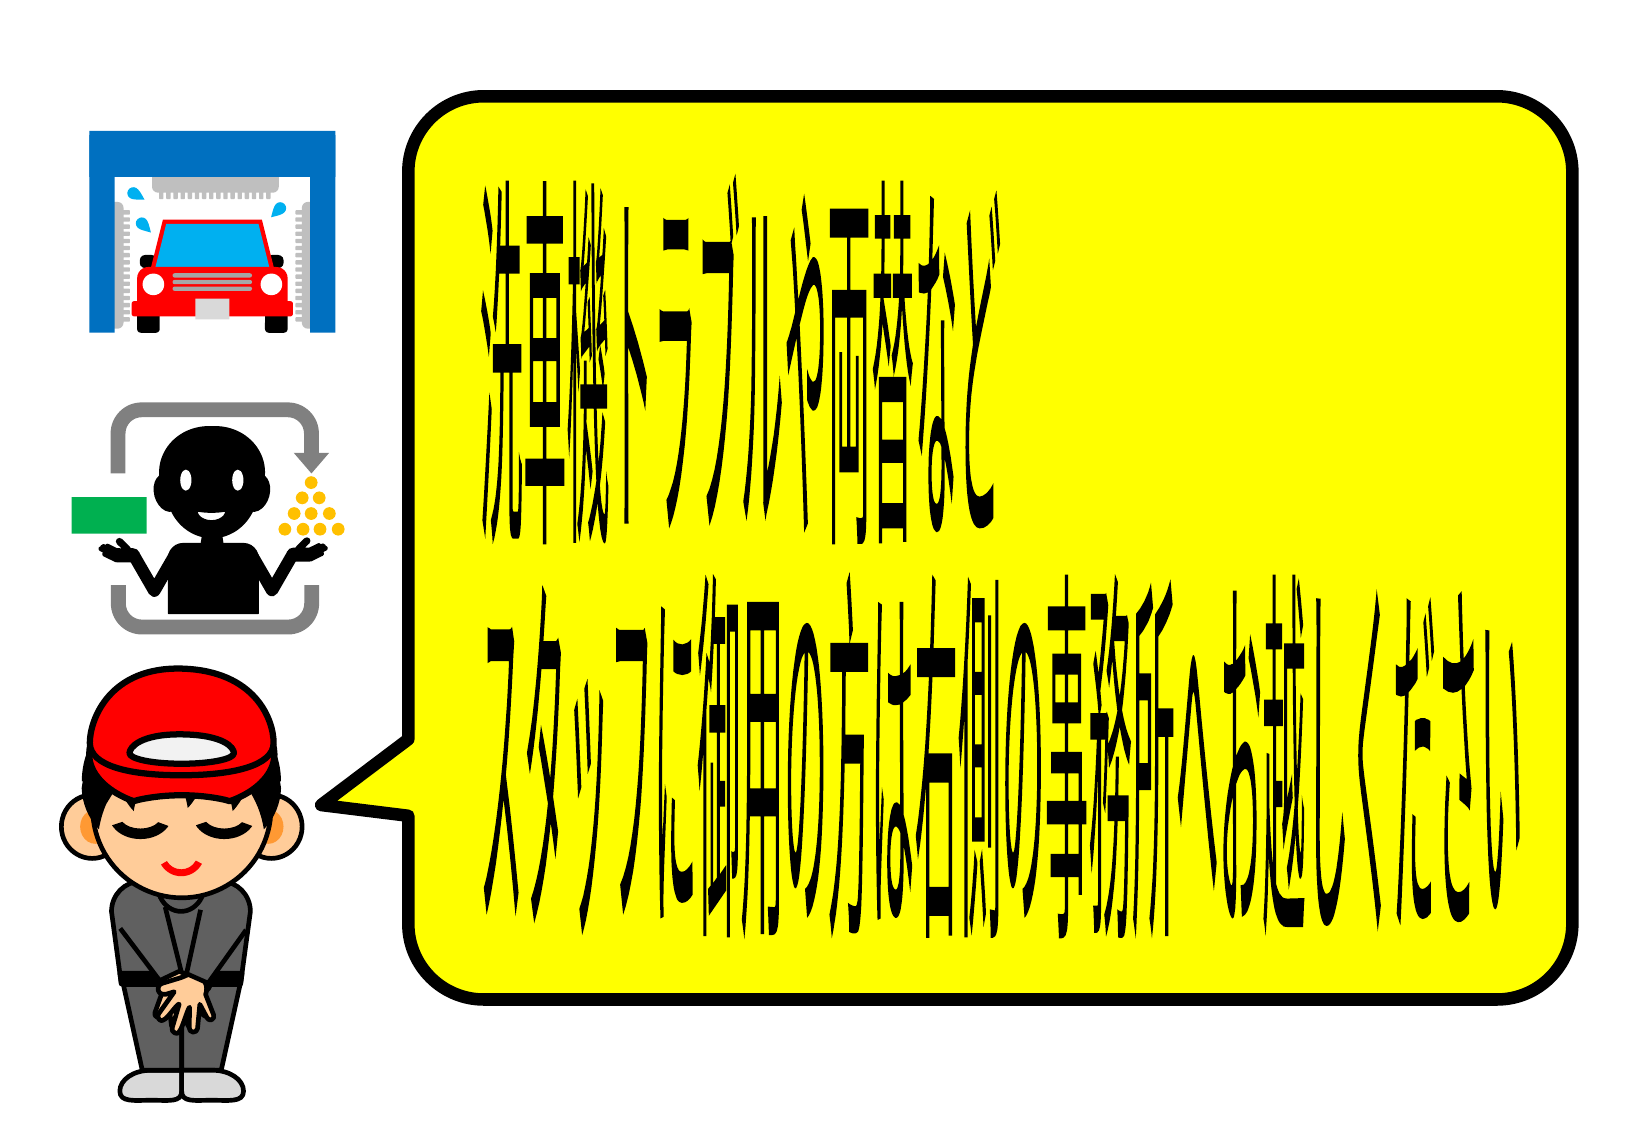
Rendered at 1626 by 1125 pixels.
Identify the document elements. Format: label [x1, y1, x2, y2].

text_box [61, 668, 303, 1101]
text_box [319, 94, 1575, 1002]
text_box [89, 130, 336, 334]
text_box [71, 402, 345, 635]
